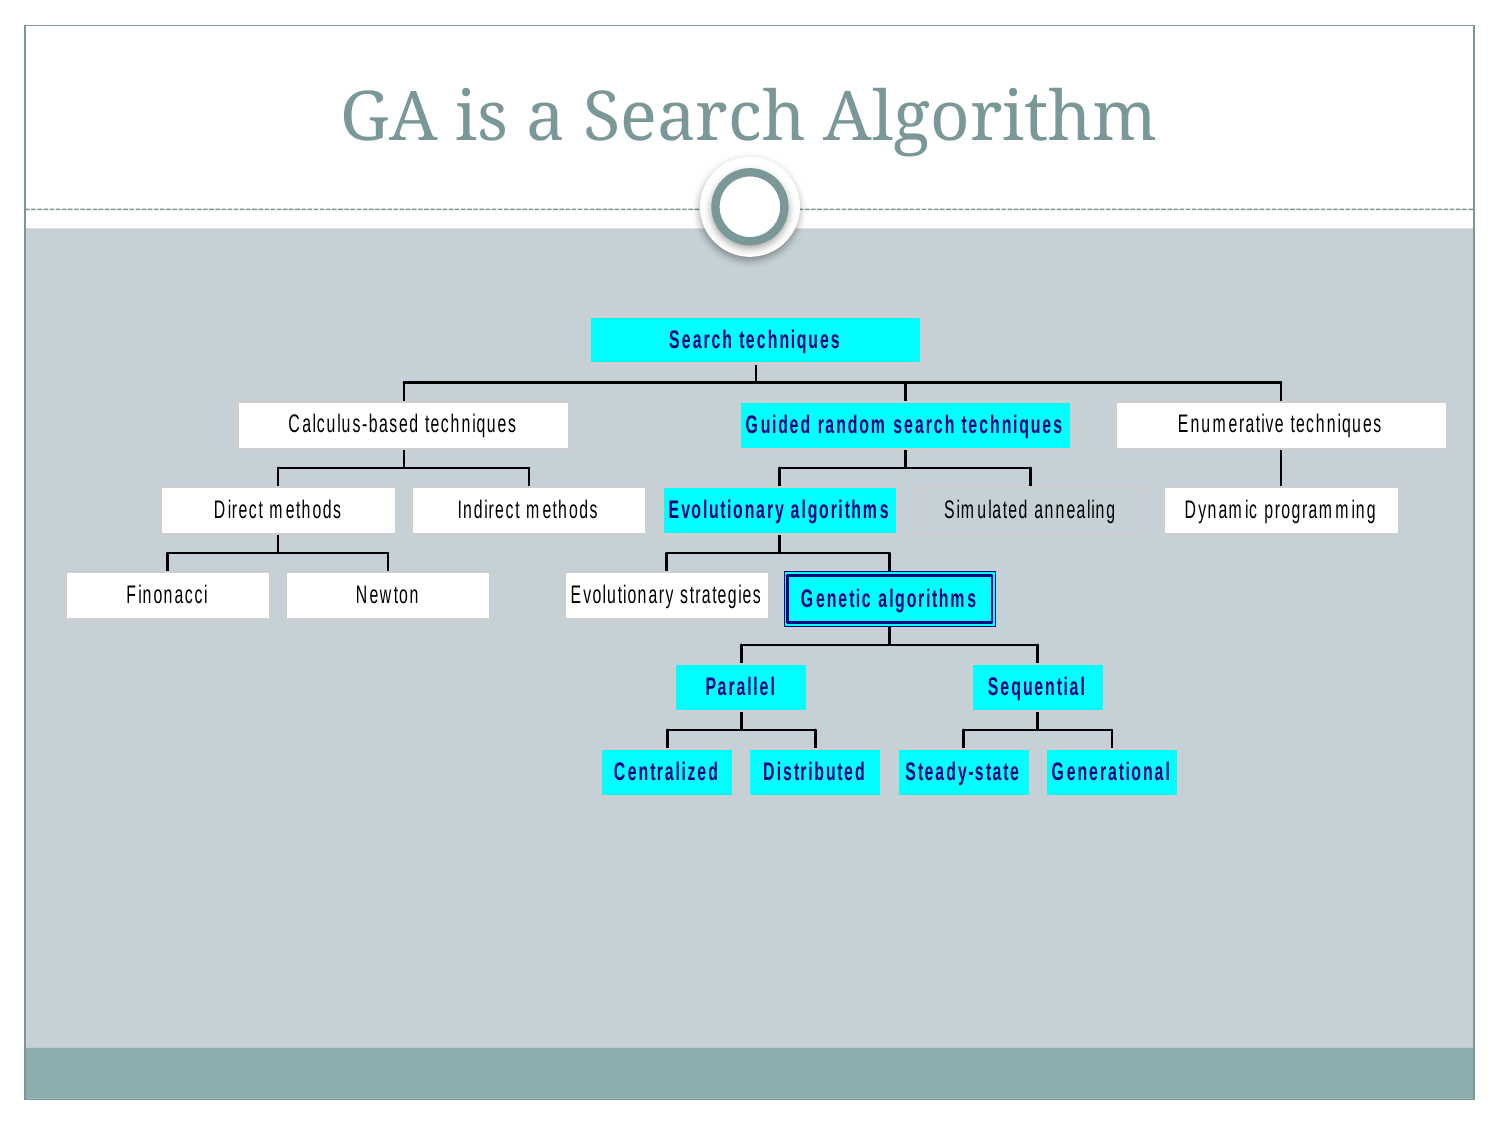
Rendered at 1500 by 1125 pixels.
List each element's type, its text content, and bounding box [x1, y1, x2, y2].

title GA is a Search Algorithm [49, 37, 1450, 162]
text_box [62, 312, 1451, 801]
